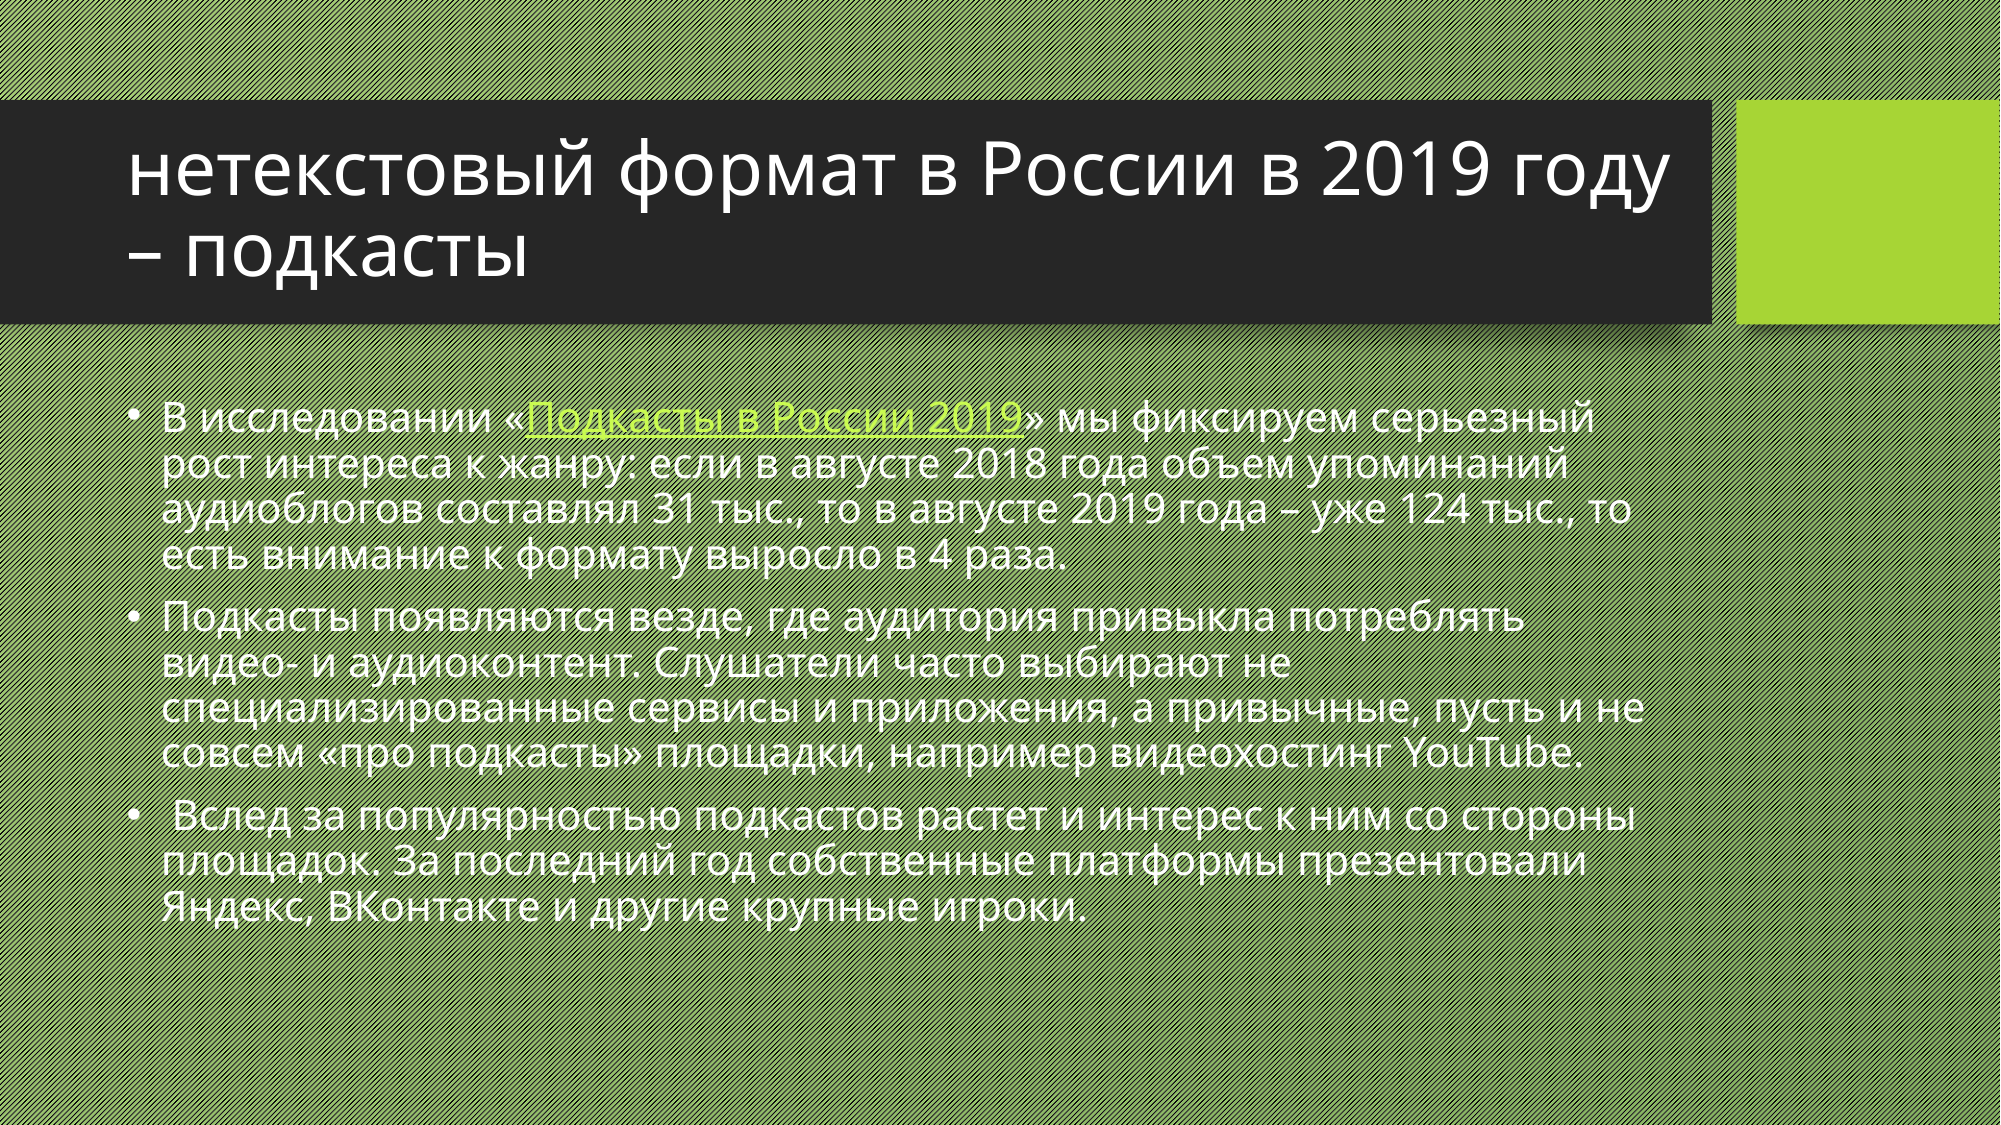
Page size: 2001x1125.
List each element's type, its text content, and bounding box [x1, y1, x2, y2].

title нетекстовый формат в России в 2019 году – подкасты [111, 123, 1690, 301]
list В исследовании «Подкасты в России 2019» мы фиксируем серьезный рост интереса к жанру: если в августе 2018 года объем упоминаний аудиоблогов составлял 31 тыс., то в августе 2019 года – уже 124 тыс., то есть внимание к формату выросло в 4 раза. Подкасты появляются везде, где аудитория привыкла потреблять видео- и аудиоконтент. Слушатели часто выбирают не специализированные сервисы и приложения, а привычные, пусть и не совсем «про подкасты» площадки, например видеохостинг YouTube. Вслед за популярностью подкастов растет и интерес к ним со стороны площадок. За последний год собственные платформы презентовали Яндекс, ВКонтакте и другие крупные игроки. [111, 383, 1689, 974]
picture [0, 0, 2000, 1125]
